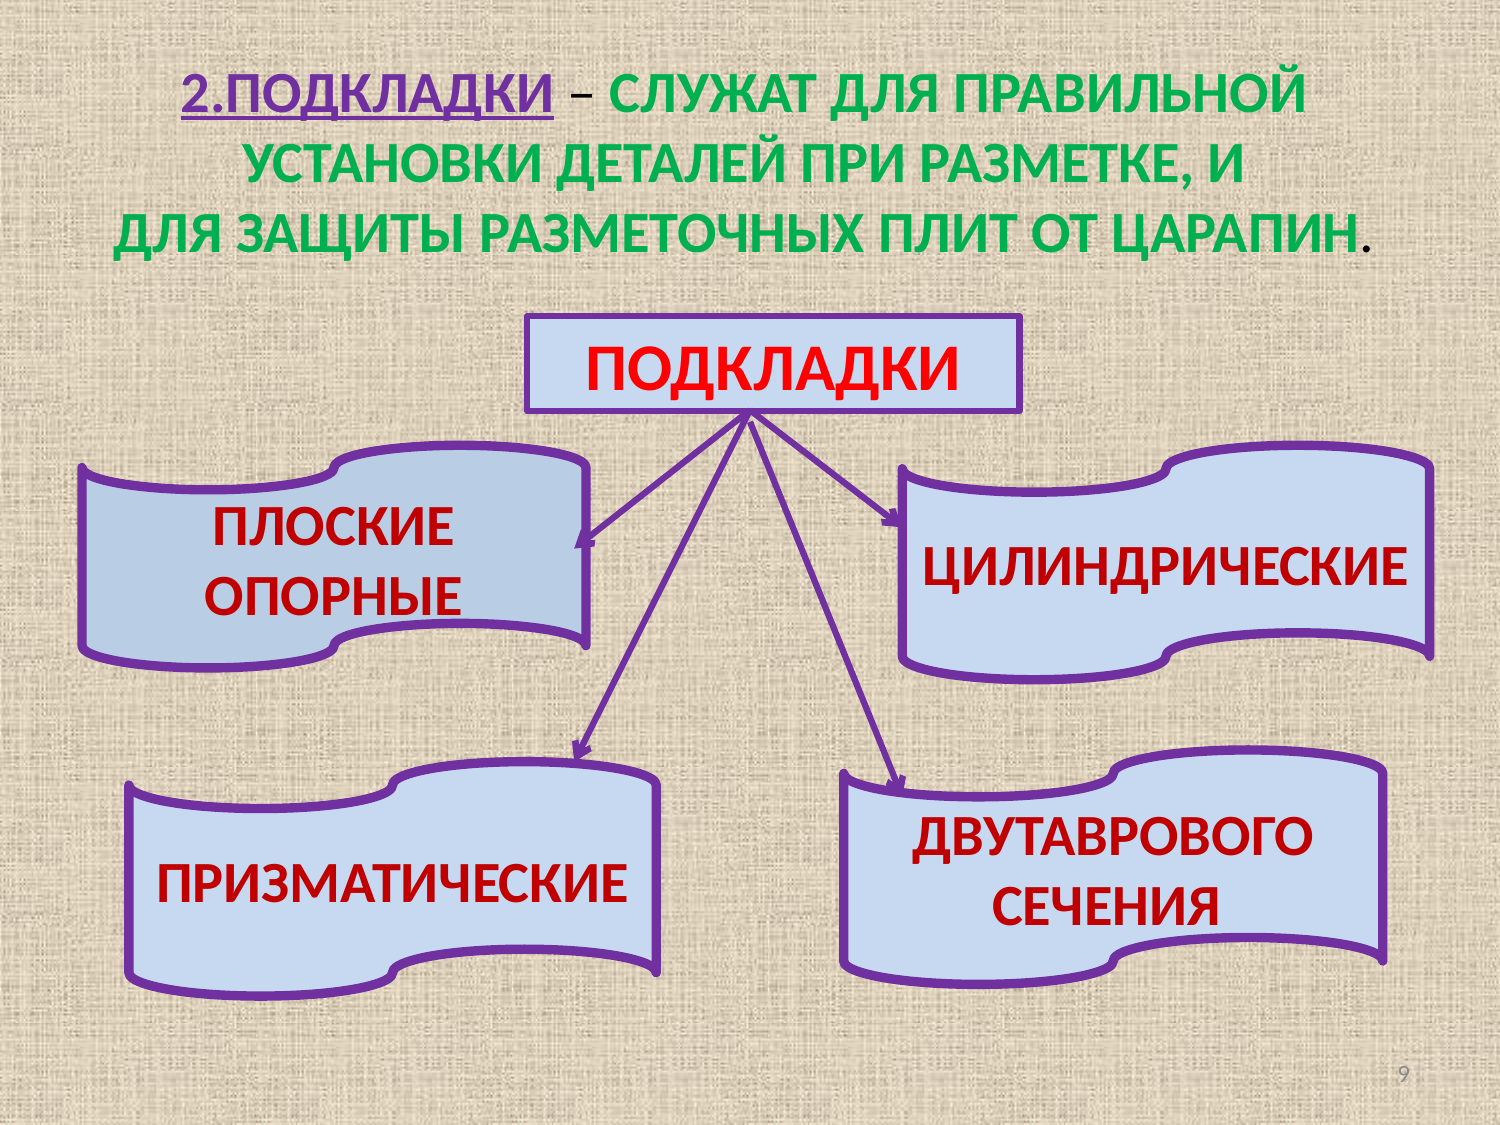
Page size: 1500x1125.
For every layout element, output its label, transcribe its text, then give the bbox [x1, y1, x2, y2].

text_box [486, 497, 839, 675]
text_box ДВУТАВРОВОГО СЕЧЕНИЯ [841, 747, 1385, 987]
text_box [592, 391, 732, 568]
text_box ПРИЗМАТИЧЕСКИЕ [126, 759, 659, 999]
slide_number 9 [1074, 1042, 1425, 1103]
text_box 2.ПОДКЛАДКИ – СЛУЖАТ ДЛЯ ПРАВИЛЬНОЙ УСТАНОВКИ ДЕТАЛЕЙ ПРИ РАЗМЕТКЕ, И ДЛЯ ЗАЩИТЫ РАЗМЕТОЧНЫХ ПЛИТ ОТ ЦАРАПИН. [70, 46, 1418, 272]
picture [0, 0, 1500, 1125]
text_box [749, 409, 903, 528]
text_box ЦИЛИНДРИЧЕСКИЕ [906, 443, 1432, 682]
text_box ПОДКЛАДКИ [527, 316, 1020, 412]
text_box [638, 532, 1014, 686]
text_box ПЛОСКИЕ ОПОРНЫЕ [79, 443, 587, 671]
